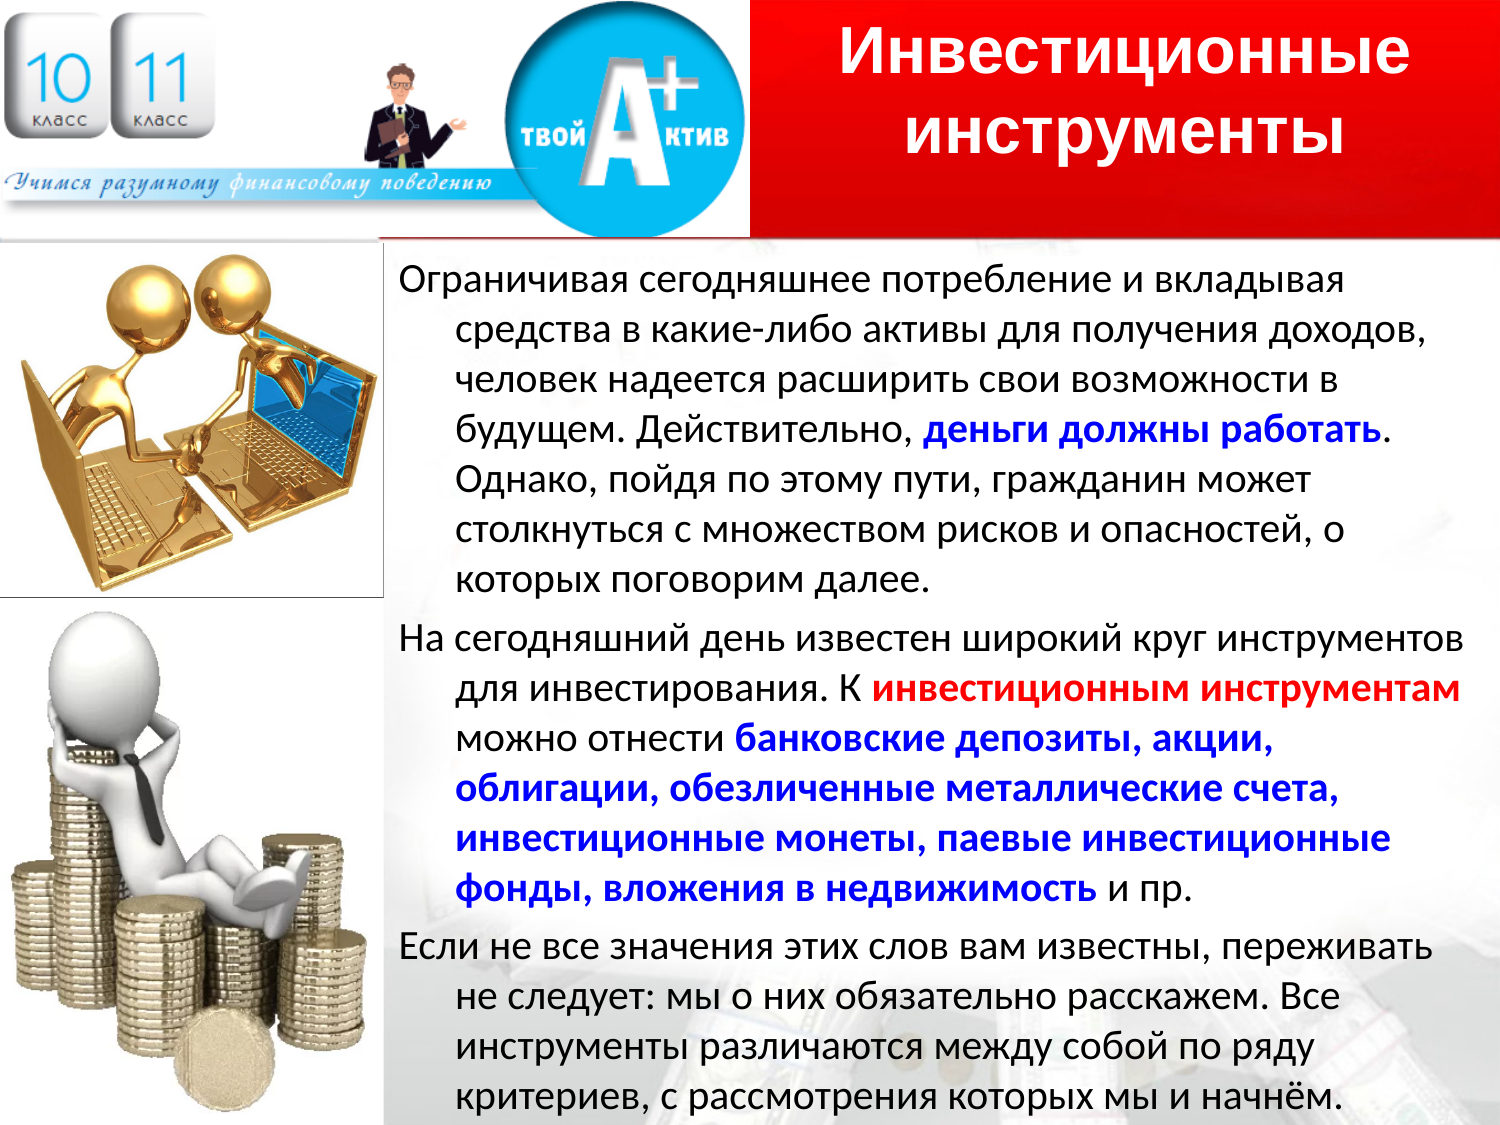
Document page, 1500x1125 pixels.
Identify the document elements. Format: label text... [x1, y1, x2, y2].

list Ограничивая сегодняшнее потребление и вкладывая средства в какие-либо активы для получения доходов, человек надеется расширить свои возможности в будущем. Действительно, деньги должны работать. Однако, пойдя по этому пути, гражданин может столкнуться с множеством рисков и опасностей, о которых поговорим далее. На сегодняшний день известен широкий круг инструментов для инвестирования. К инвестиционным инструментам можно отнести банковские депозиты, акции, облигации, обезличенные металлические счета, инвестиционные монеты, паевые инвестиционные фонды, вложения в недвижимость и пр. Если не все значения этих слов вам известны, переживать не следует: мы о них обязательно расскажем. Все инструменты различаются между собой по ряду критериев, с рассмотрения которых мы и начнём. [388, 243, 1500, 1125]
text_box Инвестиционные инструменты [751, 0, 1500, 175]
picture [0, 0, 1500, 1125]
